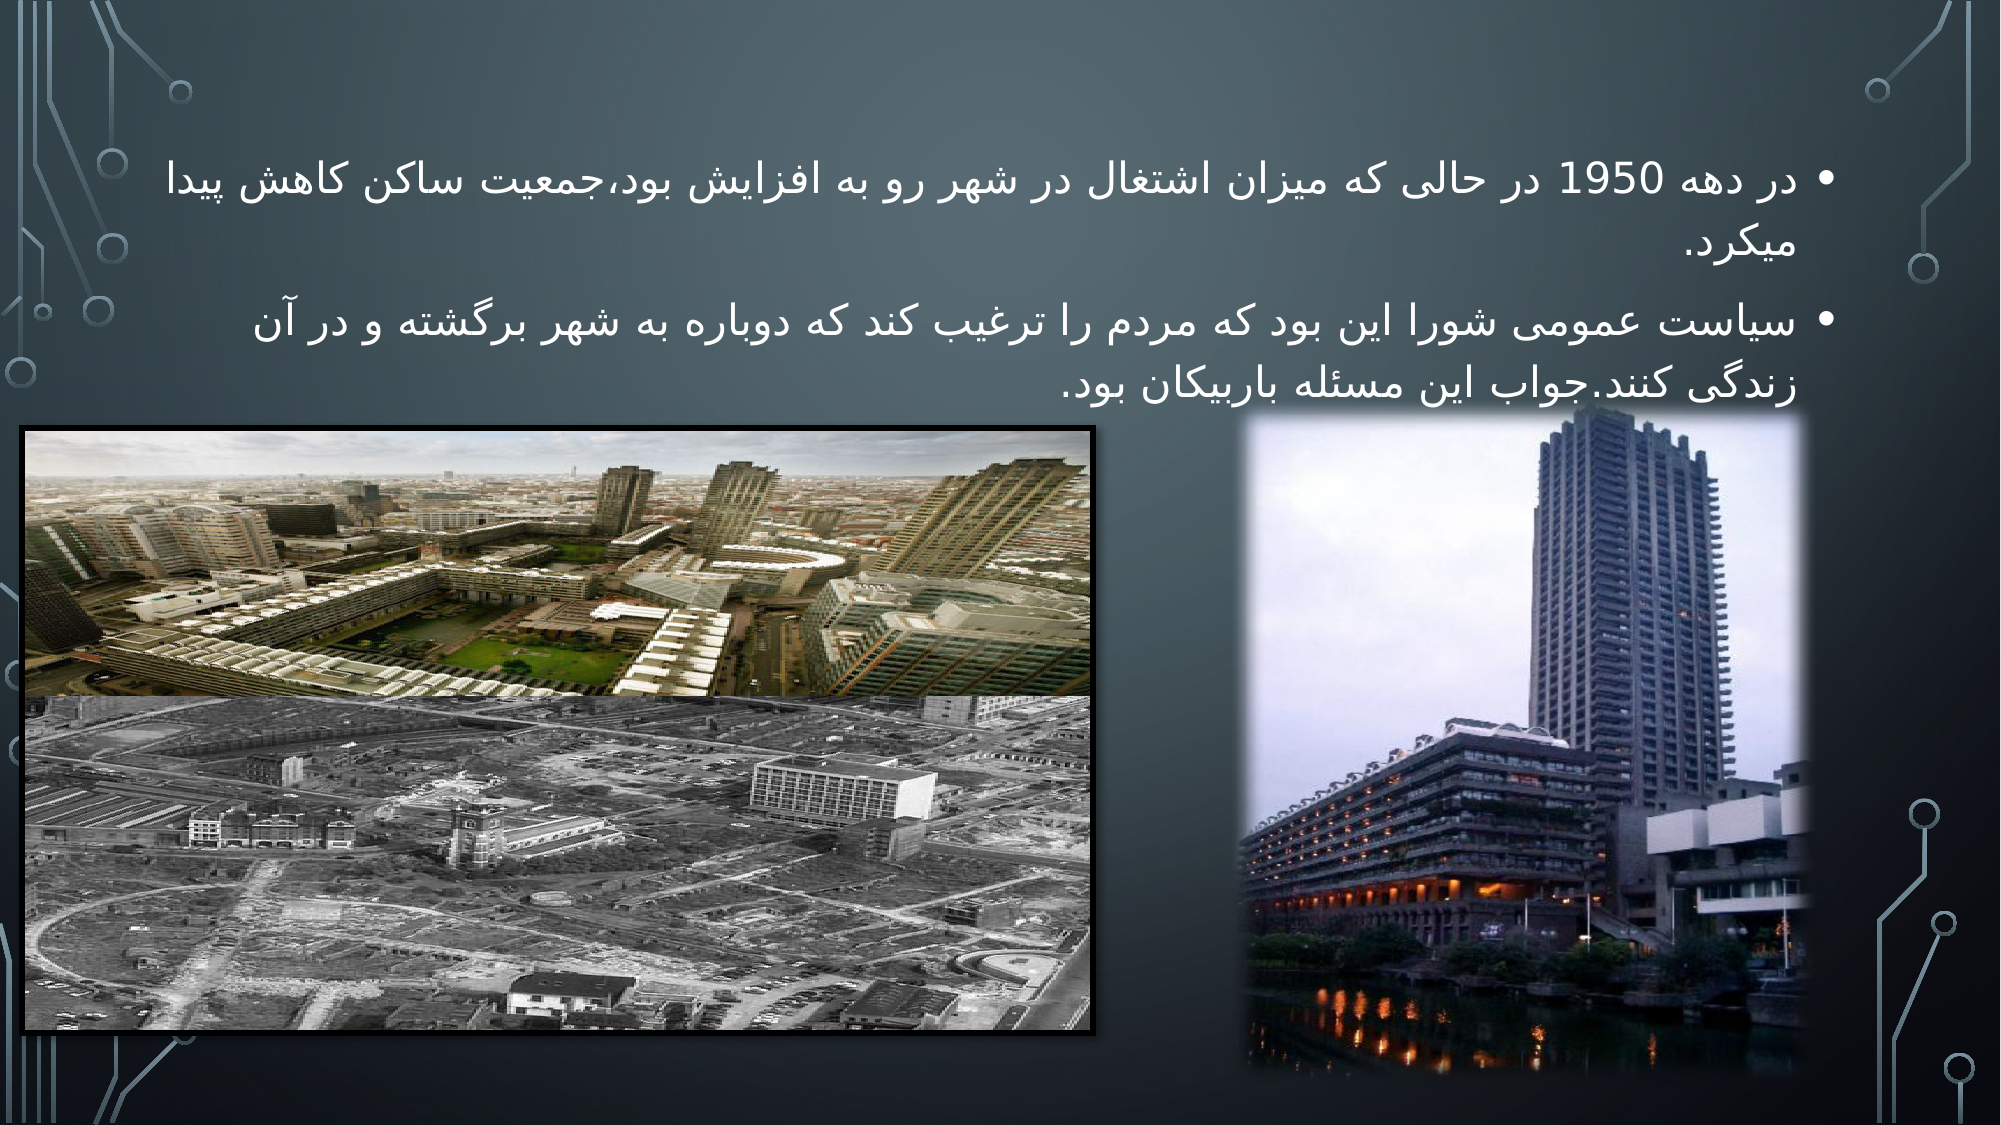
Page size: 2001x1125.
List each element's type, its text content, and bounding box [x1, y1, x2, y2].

list در دهه 1950 در حالی که میزان اشتغال در شهر رو به افزایش بود،جمعیت ساکن کاهش پیدا میکرد. سیاست عمومی شورا این بود که مردم را ترغیب کند که دوباره به شهر برگشته و در آن زندگی کنند.جواب این مسئله باربیکان بود. [149, 133, 1849, 415]
picture [25, 430, 1091, 1031]
picture [1228, 397, 1818, 1086]
